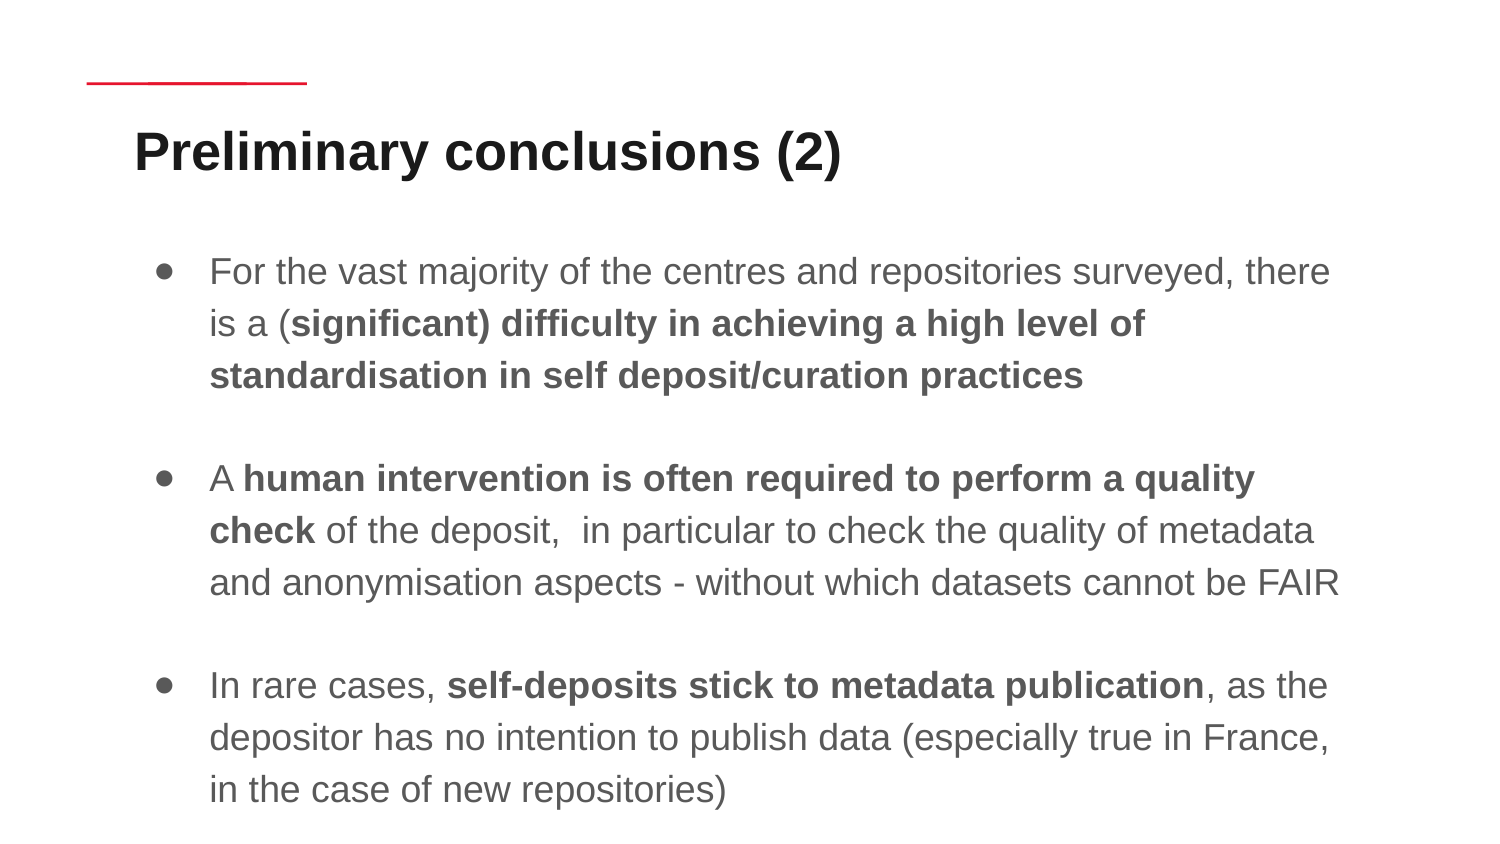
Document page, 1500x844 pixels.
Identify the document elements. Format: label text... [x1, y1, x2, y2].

title Preliminary conclusions (2) [119, 100, 1381, 189]
list For the vast majority of the centres and repositories surveyed, there is a (significant) difficulty in achieving a high level of standardisation in self deposit/curation practices A human intervention is often required to perform a quality check of the deposit, in particular to check the quality of metadata and anonymisation aspects - without which datasets cannot be FAIR In rare cases, self-deposits stick to metadata publication, as the depositor has no intention to publish data (especially true in France, in the case of new repositories) [119, 225, 1381, 830]
